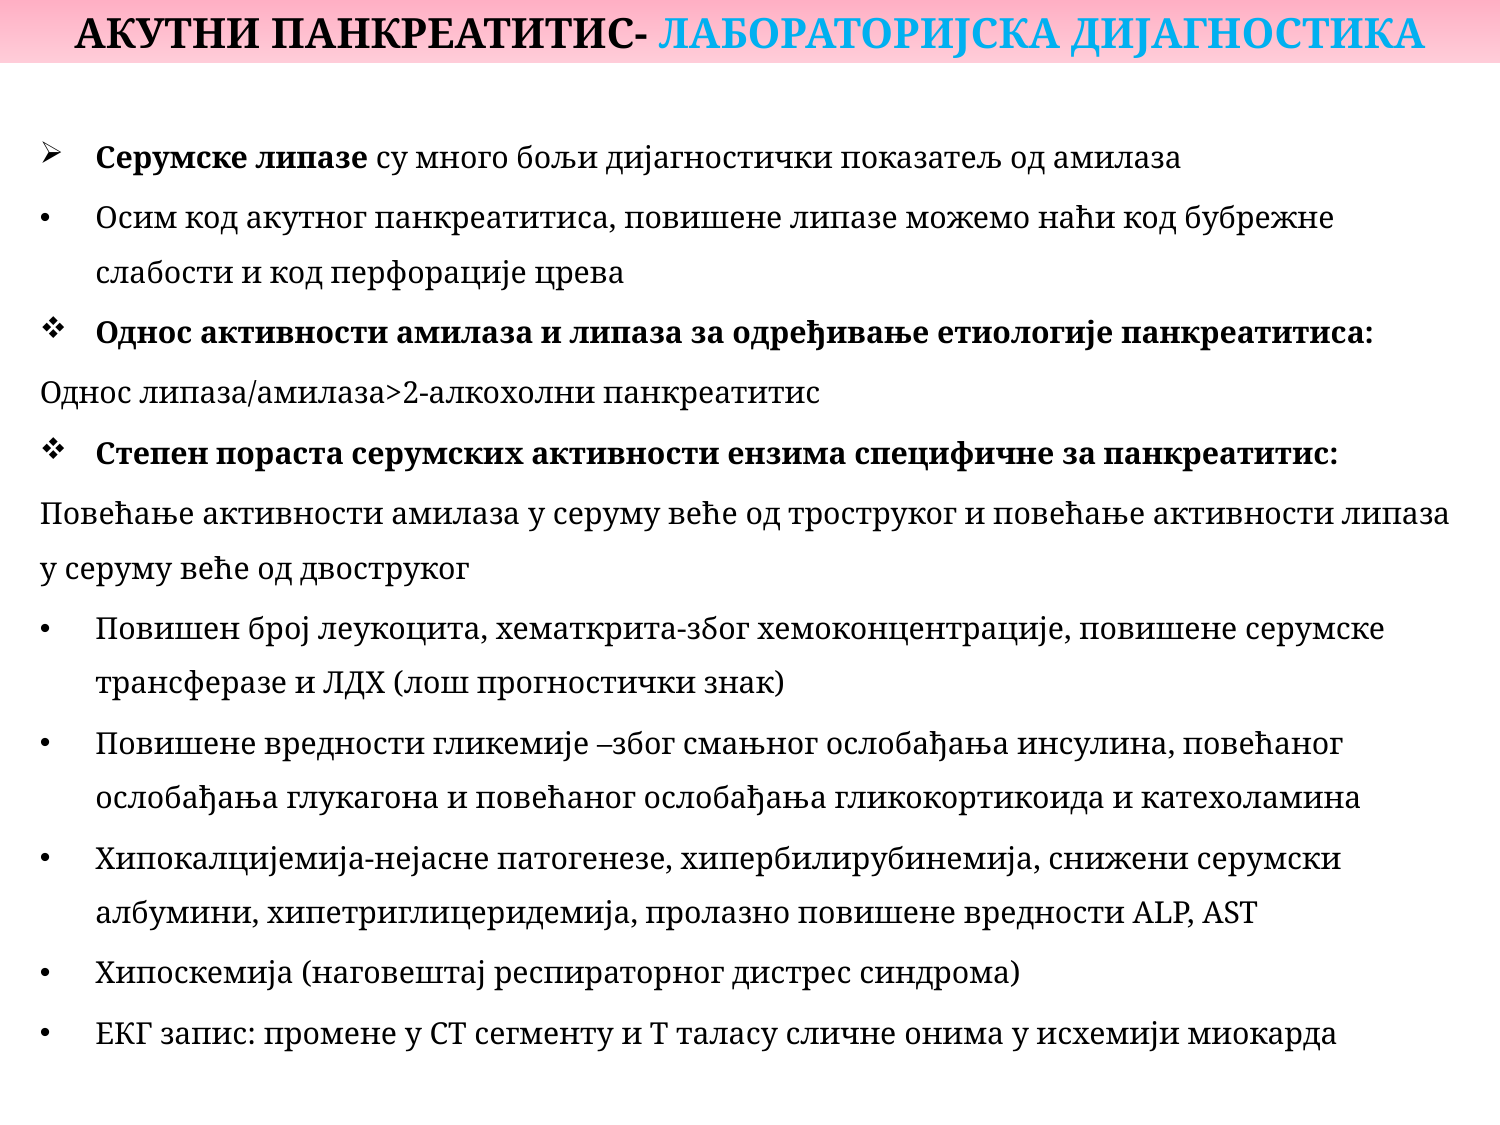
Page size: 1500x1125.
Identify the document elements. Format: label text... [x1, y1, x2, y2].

text_box АКУТНИ ПАНКРЕАТИТИС- ЛАБОРАТОРИЈСКА ДИЈАГНОСТИКА [0, 0, 1500, 63]
list Серумске липазе су много бољи дијагностички показатељ од амилаза Осим код акутног панкреатитиса, повишене липазе можемо наћи код бубрежне слабости и код перфорације црева Однос активности амилаза и липаза за одређивање етиологије панкреатитиса: Однос липаза/амилаза>2-алкохолни панкреатитис Степен пораста серумских активности ензима специфичне за панкреатитис: Повећање активности амилаза у серуму веће од троструког и повећање активности липаза у серуму веће од двоструког Повишен број леукоцита, хематкрита-због хемоконцентрације, повишене серумске трансферазе и ЛДХ (лош прогностички знак) Повишене вредности гликемије –због смањног ослобађања инсулина, повећаног ослобађања глукагона и повећаног ослобађања гликокортикоида и катехоламина Хипокалцијемија-нејасне патогенезе, хипербилирубинемија, снижени серумски албумини, хипетриглицеридемија, пролазно повишене вредности ALP, AST Хипоскемија (наговештај респираторног дистрес синдрома) ЕКГ запис: промене у СТ сегменту и Т таласу сличне онима у исхемији миокарда [24, 112, 1488, 1075]
